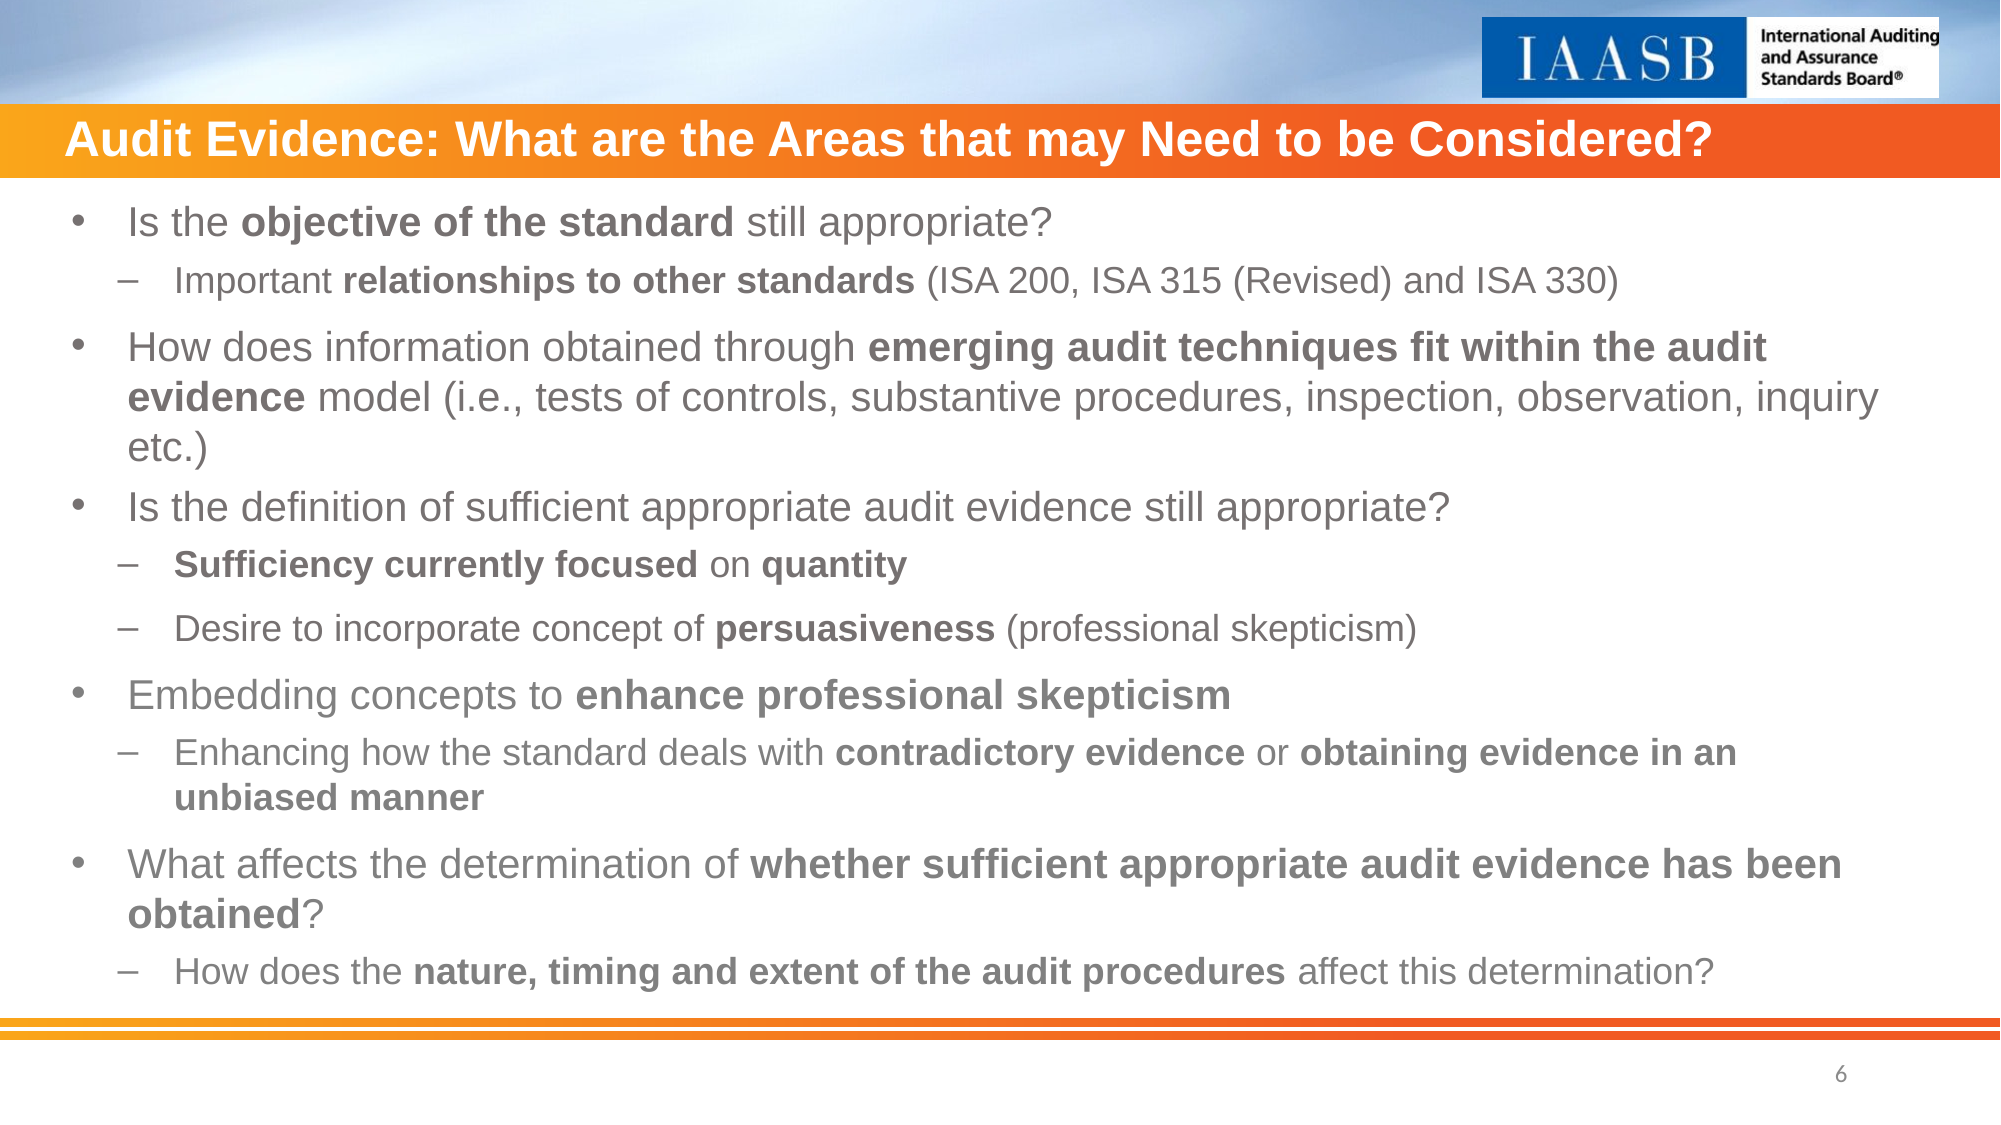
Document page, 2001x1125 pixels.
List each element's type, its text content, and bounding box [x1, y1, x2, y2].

slide_number 6 [1412, 1042, 1863, 1103]
picture [0, 0, 2000, 104]
text_box Is the objective of the standard still appropriate? Important relationships to other standards (ISA 200, ISA 315 (Revised) and ISA 330) How does information obtained through emerging audit techniques fit within the audit evidence model (i.e., tests of controls, substantive procedures, inspection, observation, inquiry etc.) Is the definition of sufficient appropriate audit evidence still appropriate? Sufficiency currently focused on quantity Desire to incorporate concept of persuasiveness (professional skepticism) Embedding concepts to enhance professional skepticism Enhancing how the standard deals with contradictory evidence or obtaining evidence in an unbiased manner What affects the determination of whether sufficient appropriate audit evidence has been obtained? How does the nature, timing and extent of the audit procedures affect this determination? [16, 249, 1924, 938]
text_box Audit Evidence: What are the Areas that may Need to be Considered? [48, 109, 1863, 171]
